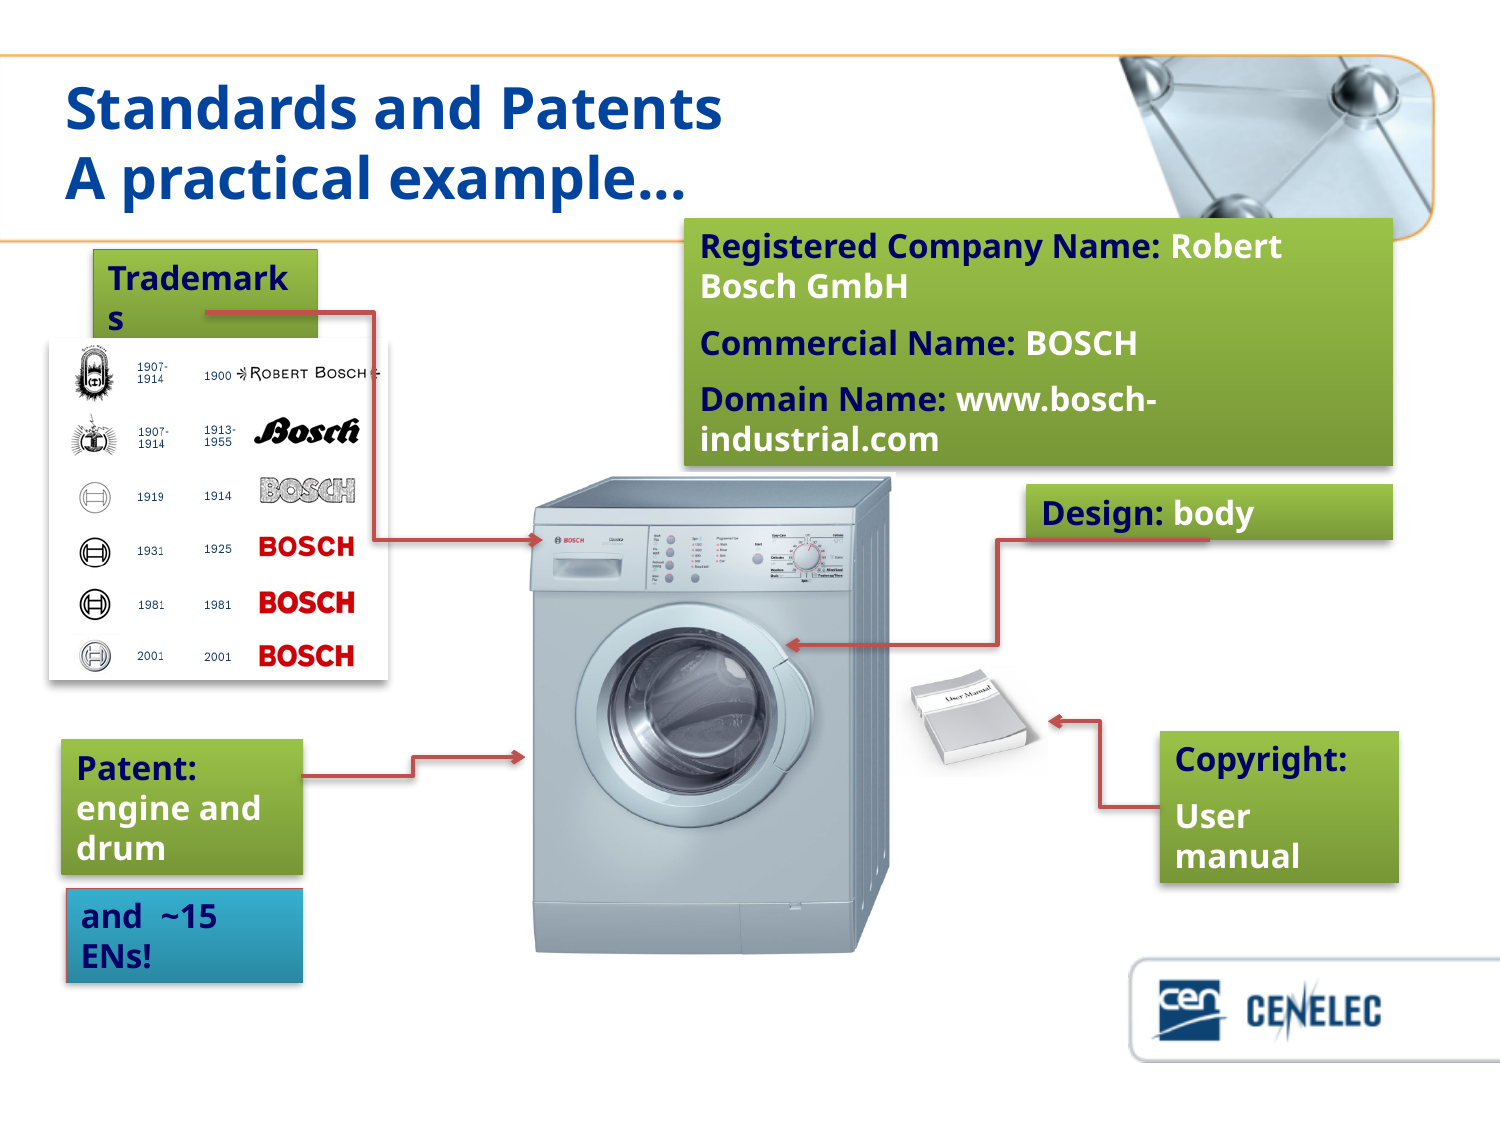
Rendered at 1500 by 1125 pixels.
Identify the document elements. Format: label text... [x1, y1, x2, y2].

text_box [204, 312, 544, 541]
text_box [300, 756, 520, 777]
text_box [785, 539, 1210, 646]
text_box Copyright: User manual [1159, 731, 1399, 883]
picture [0, 54, 684, 244]
picture [1232, 54, 1435, 244]
picture [1113, 940, 1500, 1074]
title Standards and Patents A practical example... [49, 46, 1232, 236]
picture [49, 338, 389, 681]
picture [525, 472, 1049, 958]
text_box Registered Company Name: Robert Bosch GmbH Commercial Name: BOSCH Domain Name: www.bosch-industrial.com [684, 218, 1393, 466]
text_box Design: body [1026, 484, 1393, 540]
text_box Trademarks [92, 249, 318, 336]
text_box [1047, 721, 1161, 790]
text_box Patent: engine and drum [61, 739, 304, 875]
text_box and ~15 ENs! [65, 888, 303, 983]
